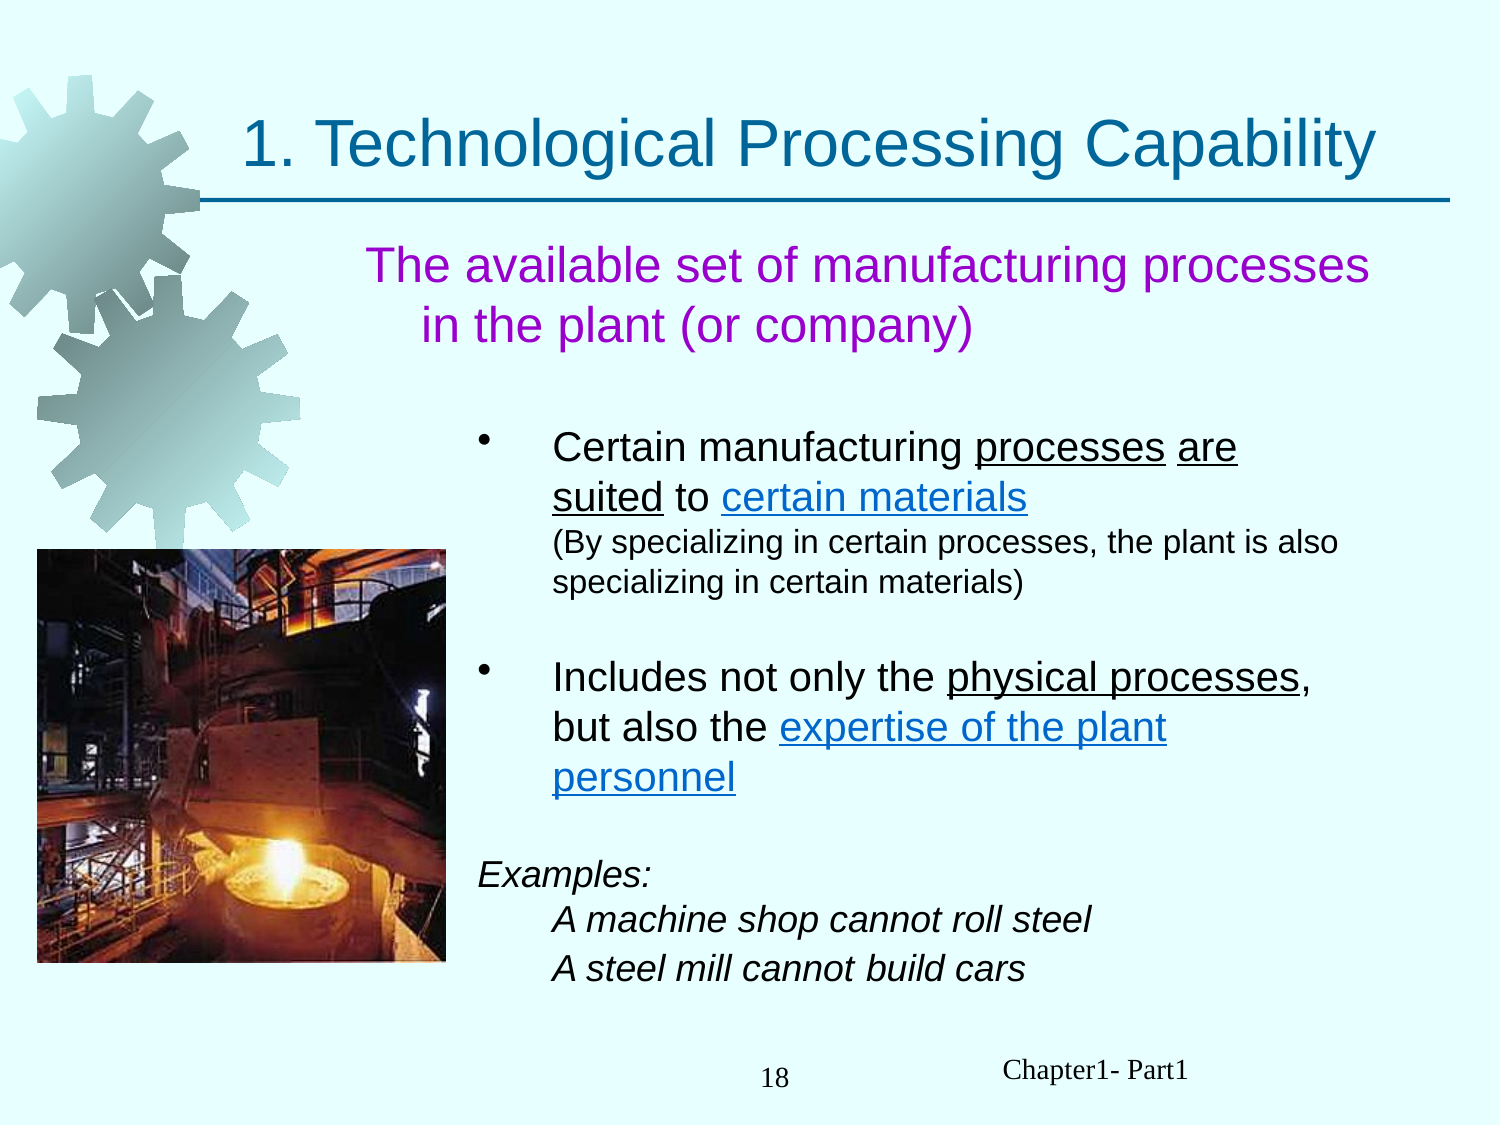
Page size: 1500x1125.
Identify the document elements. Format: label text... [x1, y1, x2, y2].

picture [37, 549, 446, 963]
footer Chapter1- Part1 [987, 1042, 1463, 1122]
list The available set of manufacturing processes in the plant (or company) [349, 224, 1438, 376]
text_box Certain manufacturing processes are suited to certain materials (By specializing in certain processes, the plant is also specializing in certain materials) Includes not only the physical processes, but also the expertise of the plant personnel Examples: A machine shop cannot roll steel A steel mill cannot build cars [462, 412, 1375, 998]
slide_number 18 [599, 1050, 951, 1125]
title 1. Technological Processing Capability [185, 35, 1452, 190]
